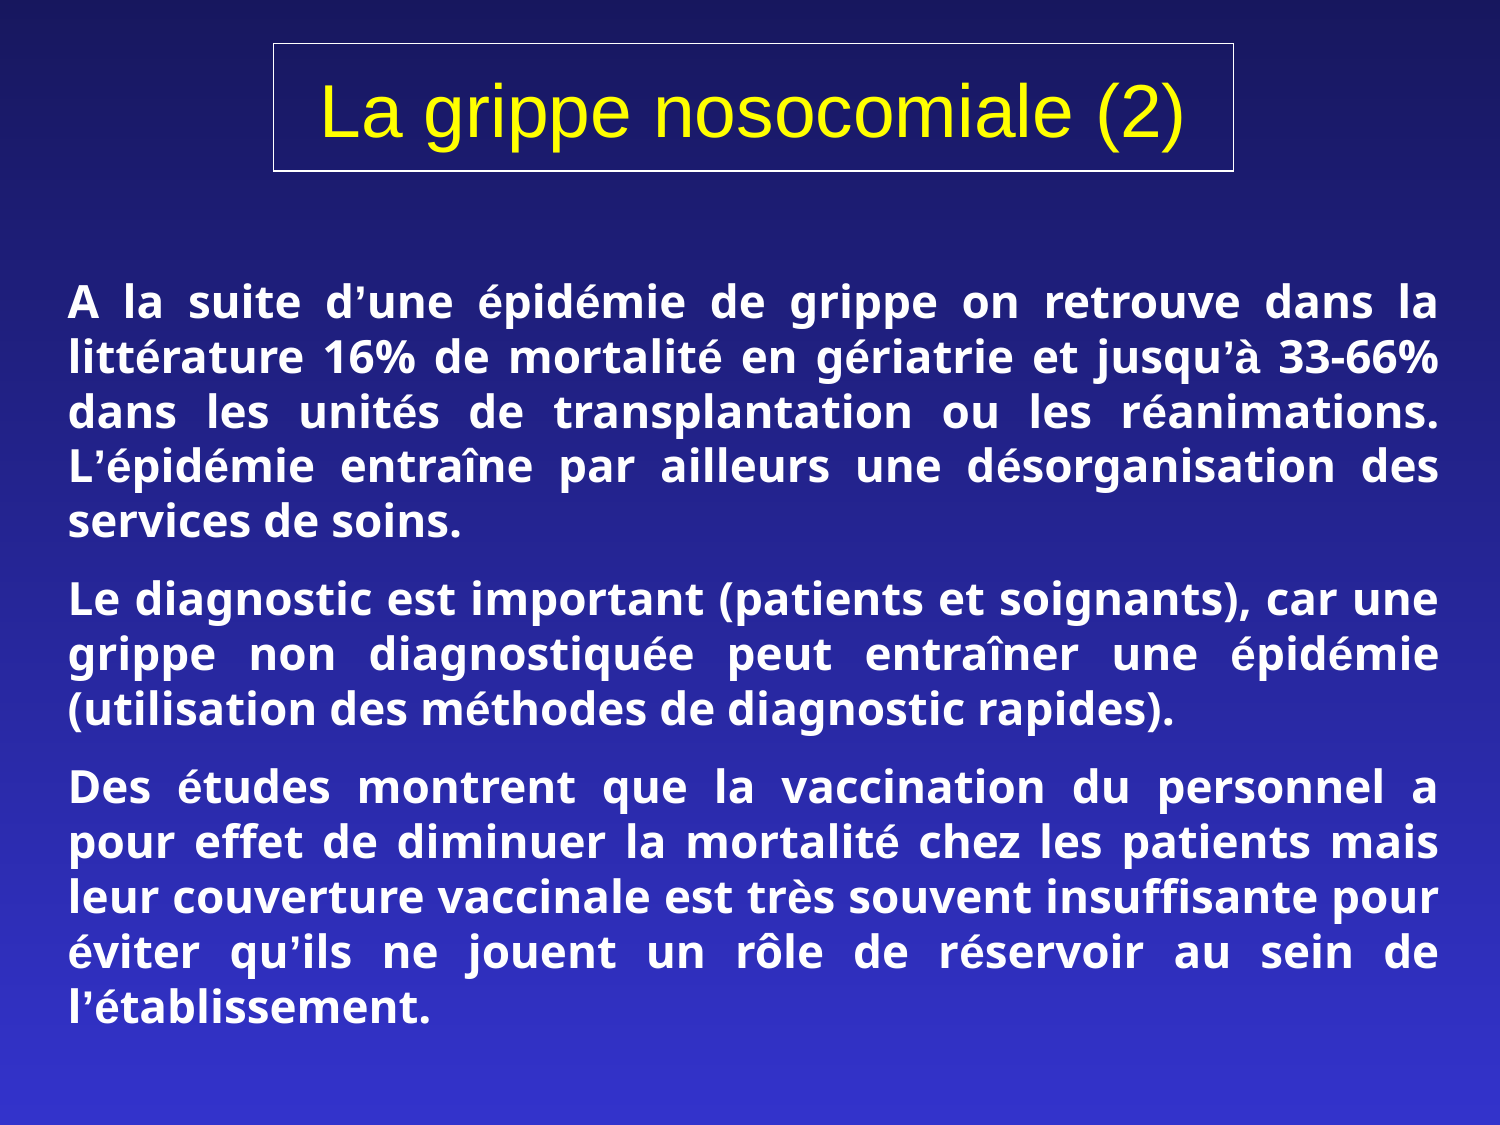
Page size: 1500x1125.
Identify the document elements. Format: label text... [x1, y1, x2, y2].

text_box A la suite d’une épidémie de grippe on retrouve dans la littérature 16% de mortalité en gériatrie et jusqu’à 33-66% dans les unités de transplantation ou les réanimations. L’épidémie entraîne par ailleurs une désorganisation des services de soins. Le diagnostic est important (patients et soignants), car une grippe non diagnostiquée peut entraîner une épidémie (utilisation des méthodes de diagnostic rapides). Des études montrent que la vaccination du personnel a pour effet de diminuer la mortalité chez les patients mais leur couverture vaccinale est très souvent insuffisante pour éviter qu’ils ne jouent un rôle de réservoir au sein de l’établissement. [52, 264, 1455, 1041]
title La grippe nosocomiale (2) [273, 43, 1234, 172]
